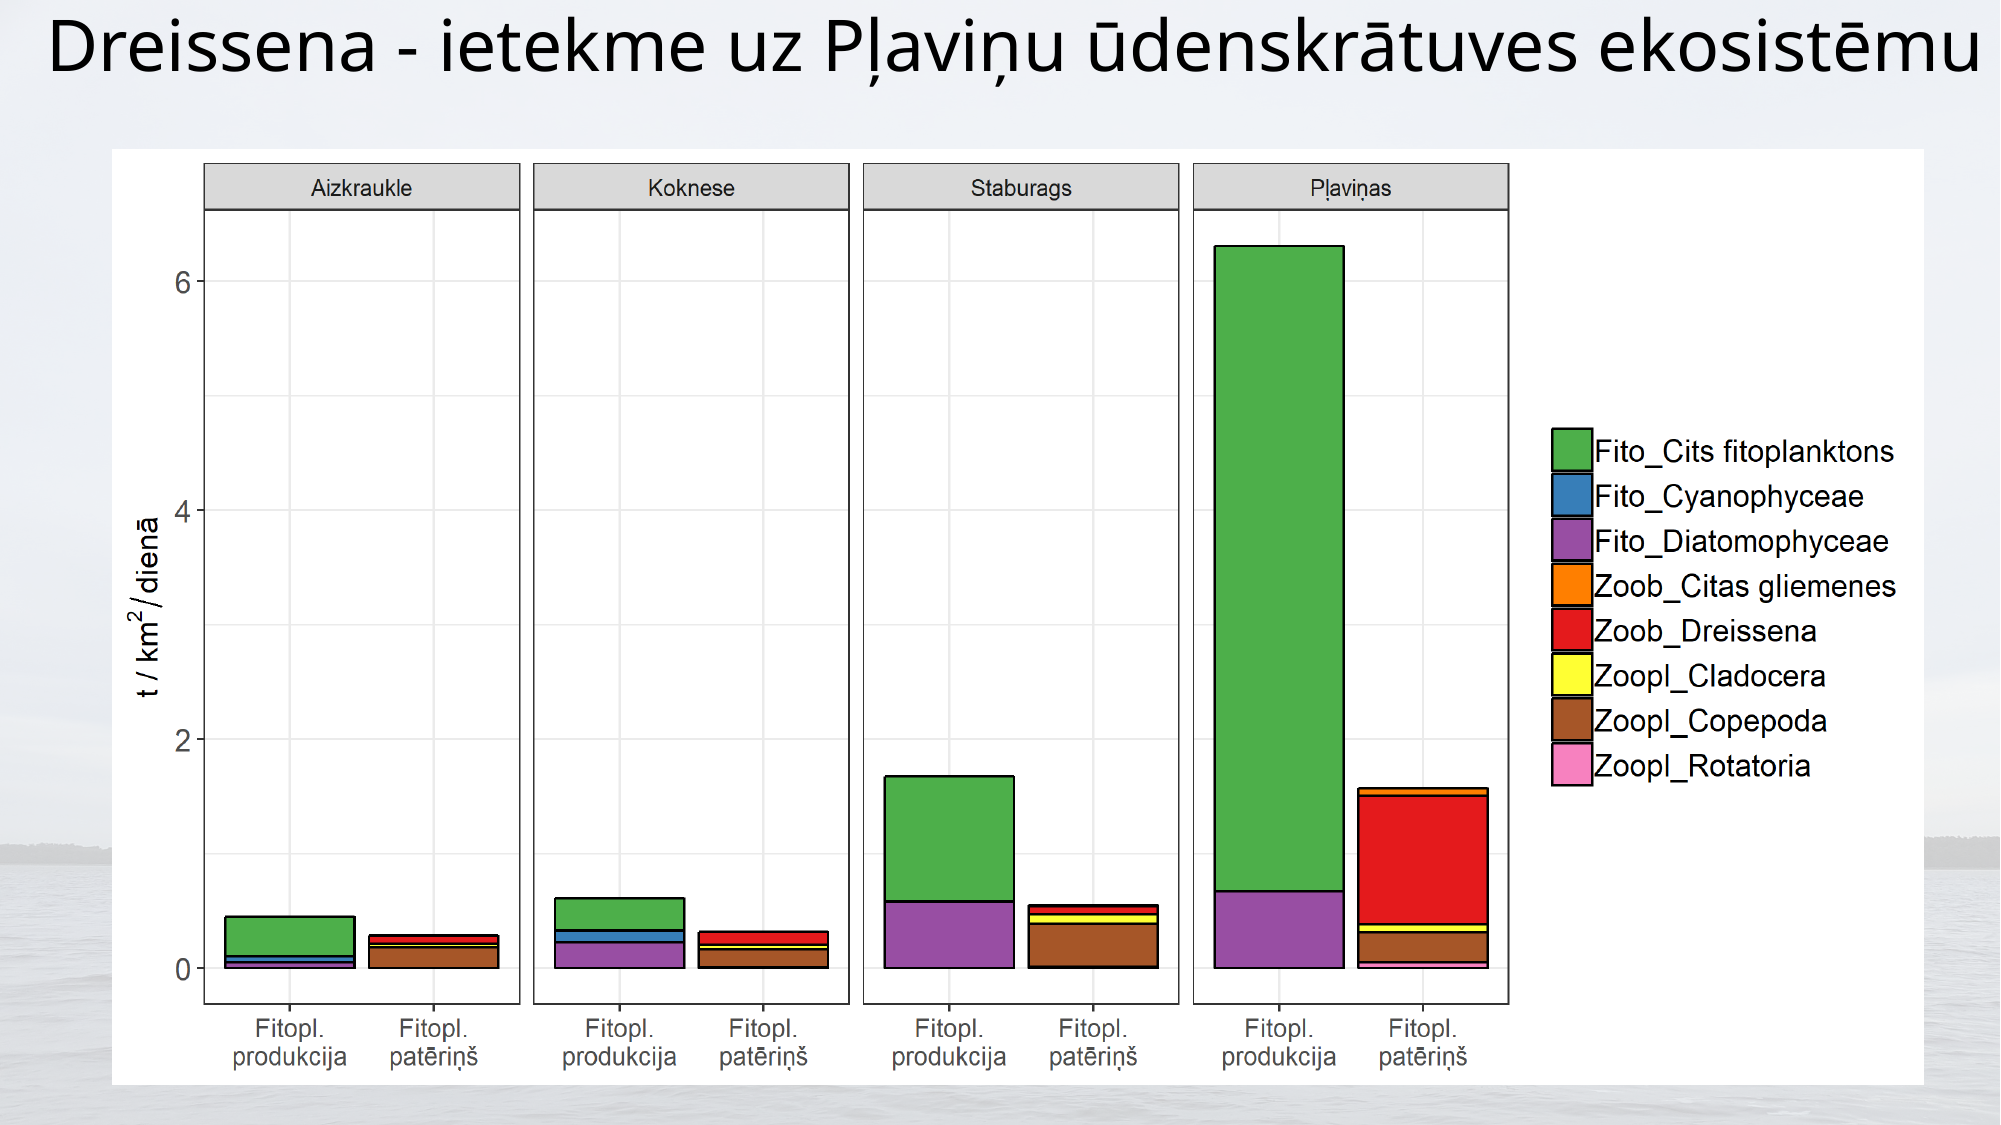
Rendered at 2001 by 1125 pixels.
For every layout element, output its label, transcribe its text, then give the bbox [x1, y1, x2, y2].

picture [112, 149, 1924, 1085]
text_box [61, 149, 1944, 1104]
title Dreissena - ietekme uz Pļaviņu ūdenskrātuves ekosistēmu [26, 0, 2000, 97]
